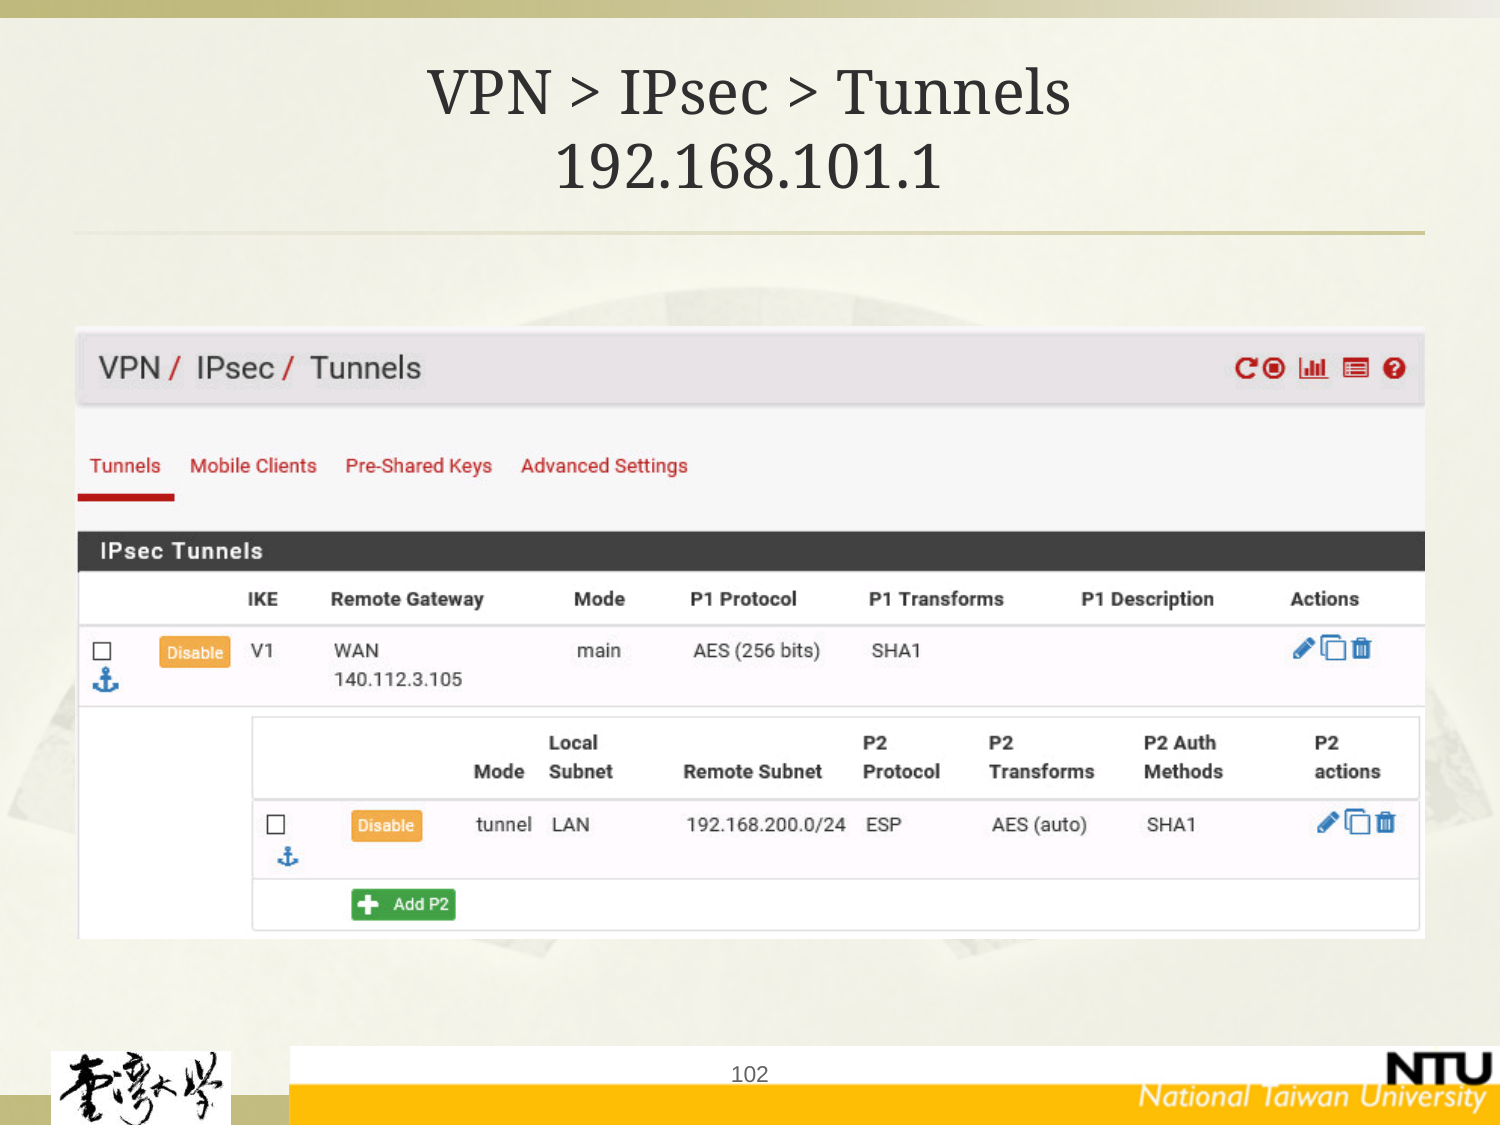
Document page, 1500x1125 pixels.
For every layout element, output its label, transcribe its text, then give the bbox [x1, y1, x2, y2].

picture [51, 1051, 231, 1125]
picture [289, 1046, 1500, 1125]
title VPN > IPsec > Tunnels 192.168.101.1 [75, 45, 1425, 209]
slide_number 102 [675, 1050, 825, 1097]
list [74, 326, 1426, 940]
